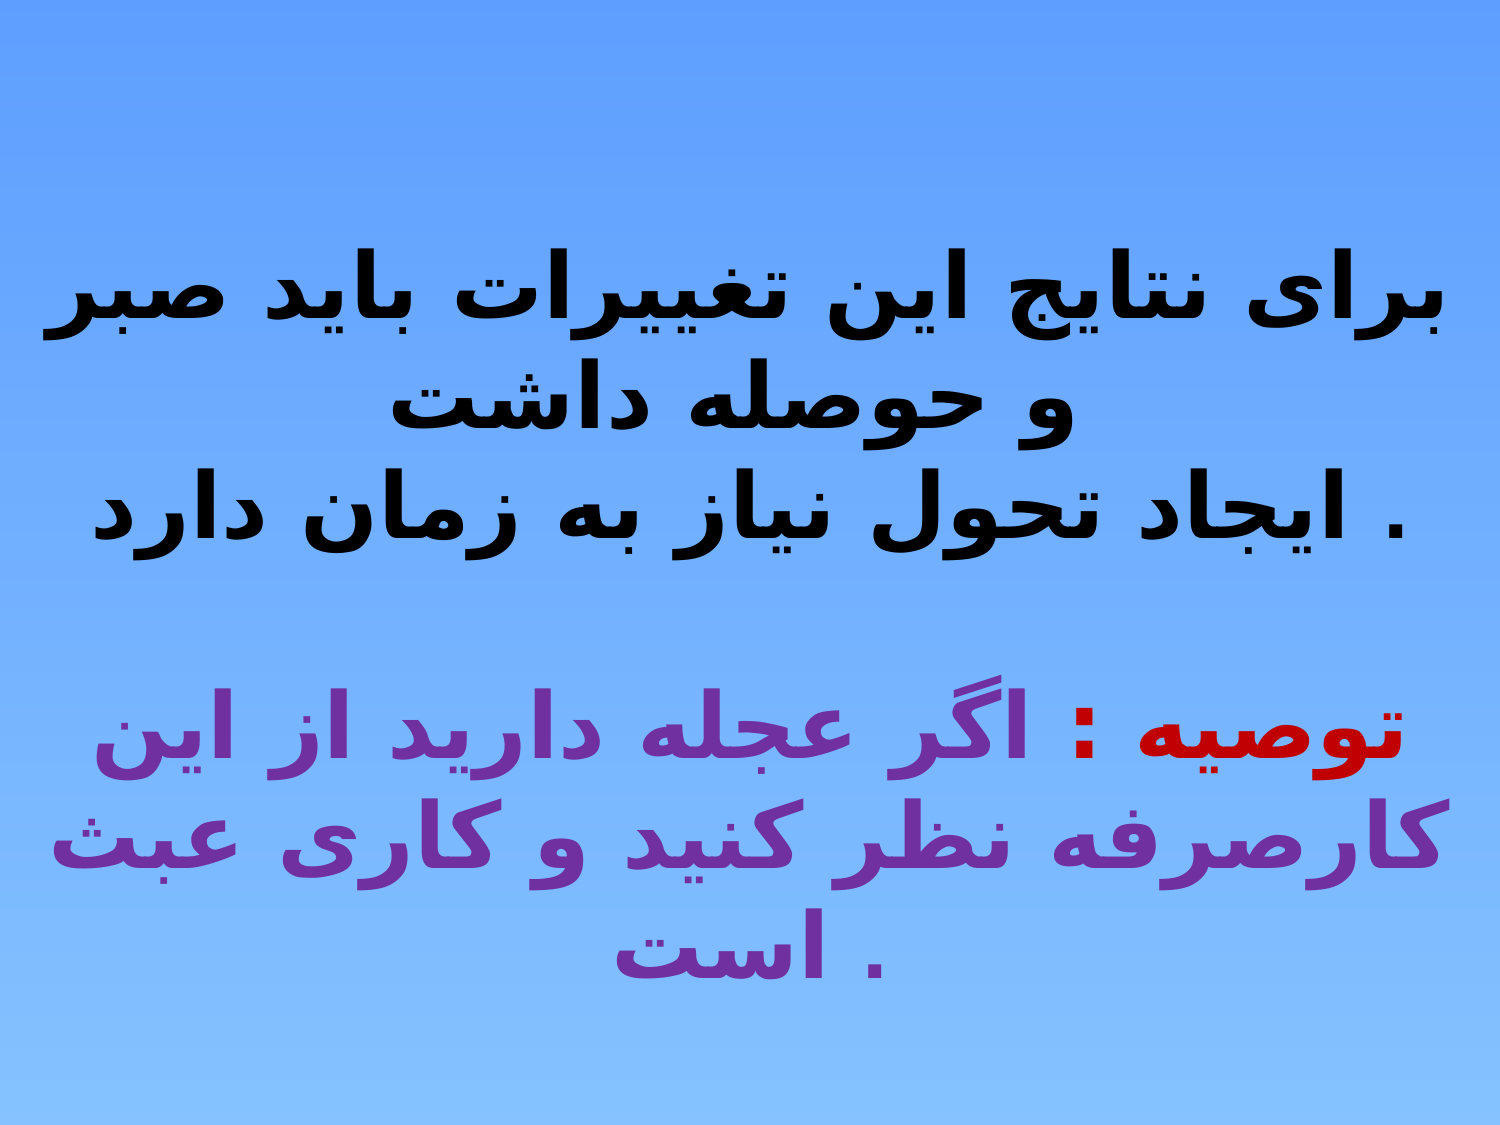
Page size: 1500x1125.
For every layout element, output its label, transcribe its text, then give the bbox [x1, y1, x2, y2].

text_box برای نتایج این تغییرات باید صبر و حوصله داشت ایجاد تحول نیاز به زمان دارد . توصیه : اگر عجله دارید از این کارصرفه نظر کنید و کاری عبث است . [0, 0, 1500, 1115]
